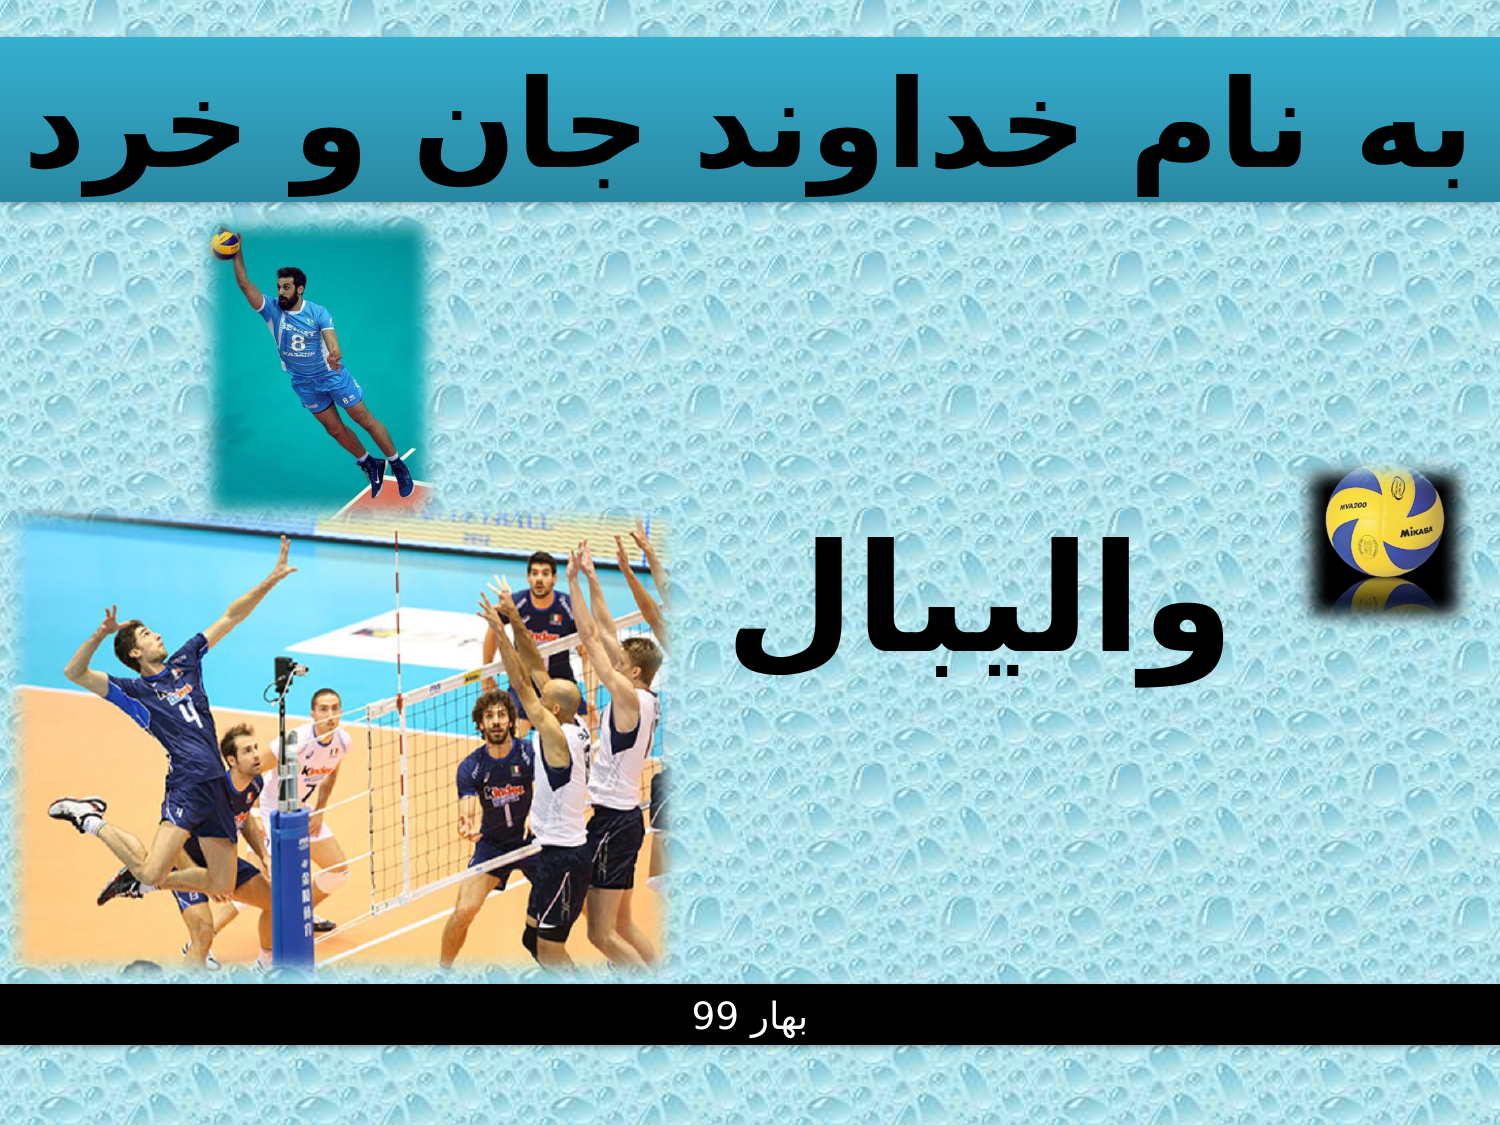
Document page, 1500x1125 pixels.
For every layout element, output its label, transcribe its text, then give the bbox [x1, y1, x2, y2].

picture [0, 0, 1500, 37]
picture [0, 202, 1500, 984]
picture [0, 1045, 1500, 1125]
subtitle به نام خداوند جان و خرد [0, 37, 1500, 202]
title والیبال [466, 216, 1495, 967]
text_box بهار 99 [0, 984, 1500, 1045]
